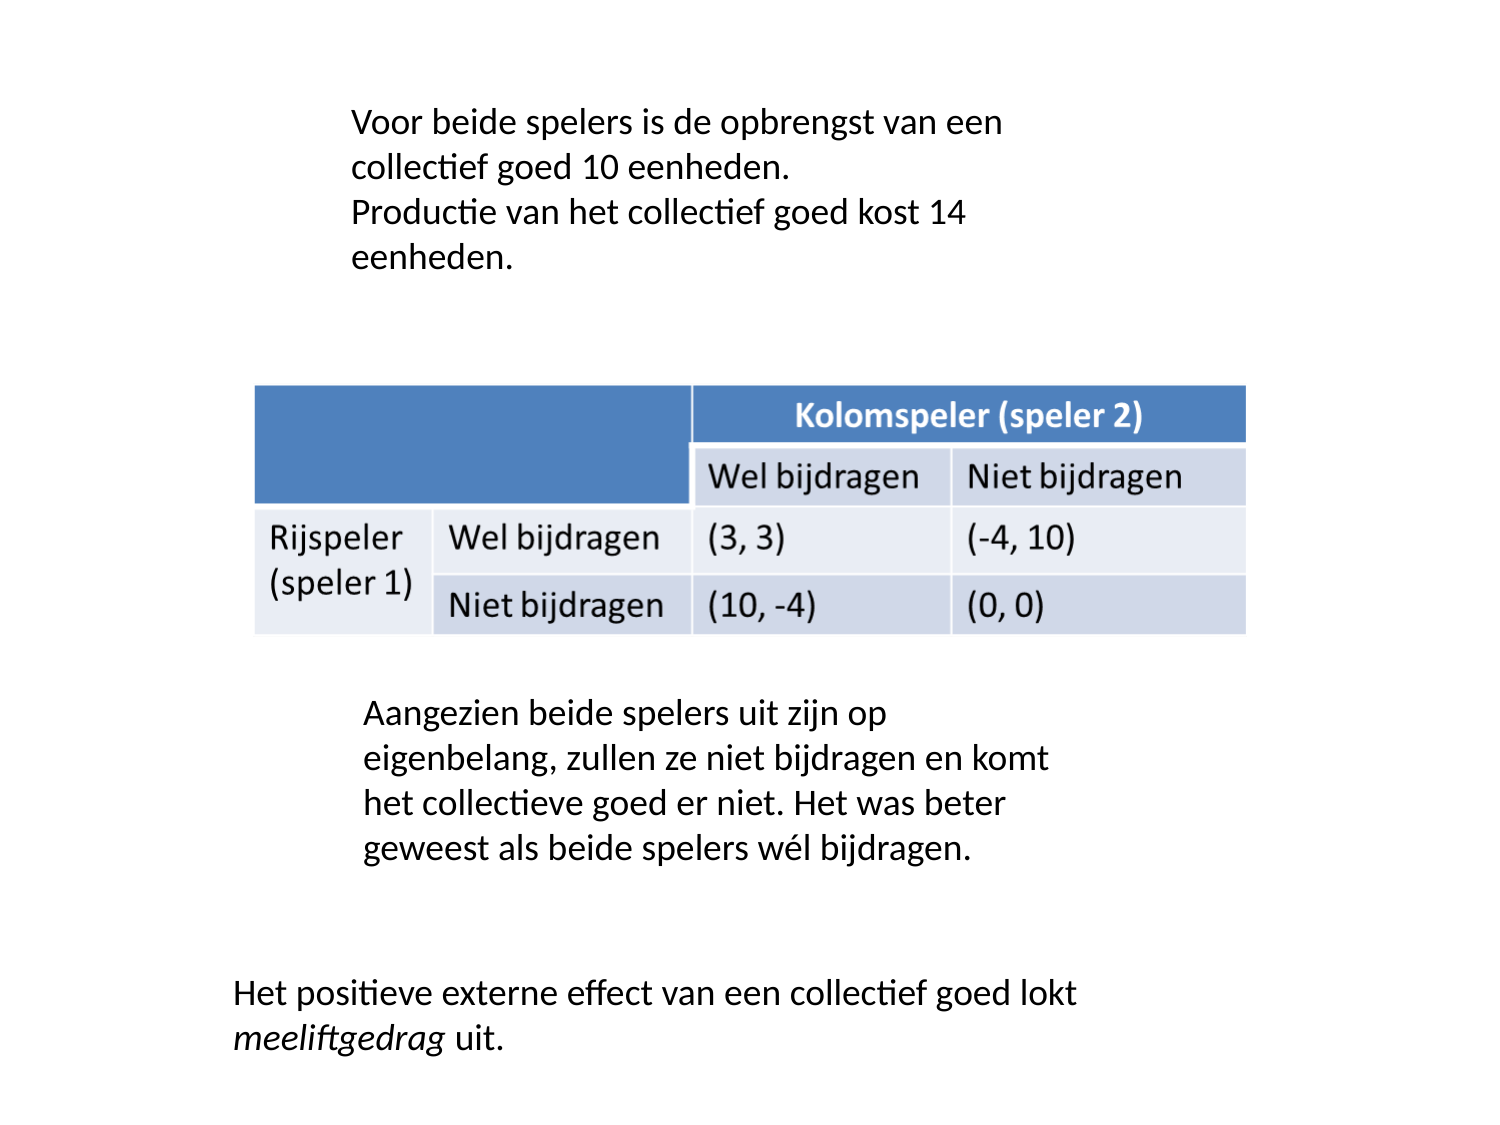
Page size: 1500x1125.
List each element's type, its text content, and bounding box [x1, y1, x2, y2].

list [252, 379, 1247, 651]
text_box Voor beide spelers is de opbrengst van een collectief goed 10 eenheden. Productie van het collectief goed kost 14 eenheden. [336, 89, 1087, 285]
text_box Het positieve externe effect van een collectief goed lokt meeliftgedrag uit. [218, 960, 1247, 1065]
text_box Aangezien beide spelers uit zijn op eigenbelang, zullen ze niet bijdragen en komt het collectieve goed er niet. Het was beter geweest als beide spelers wél bijdragen. [348, 680, 1099, 876]
